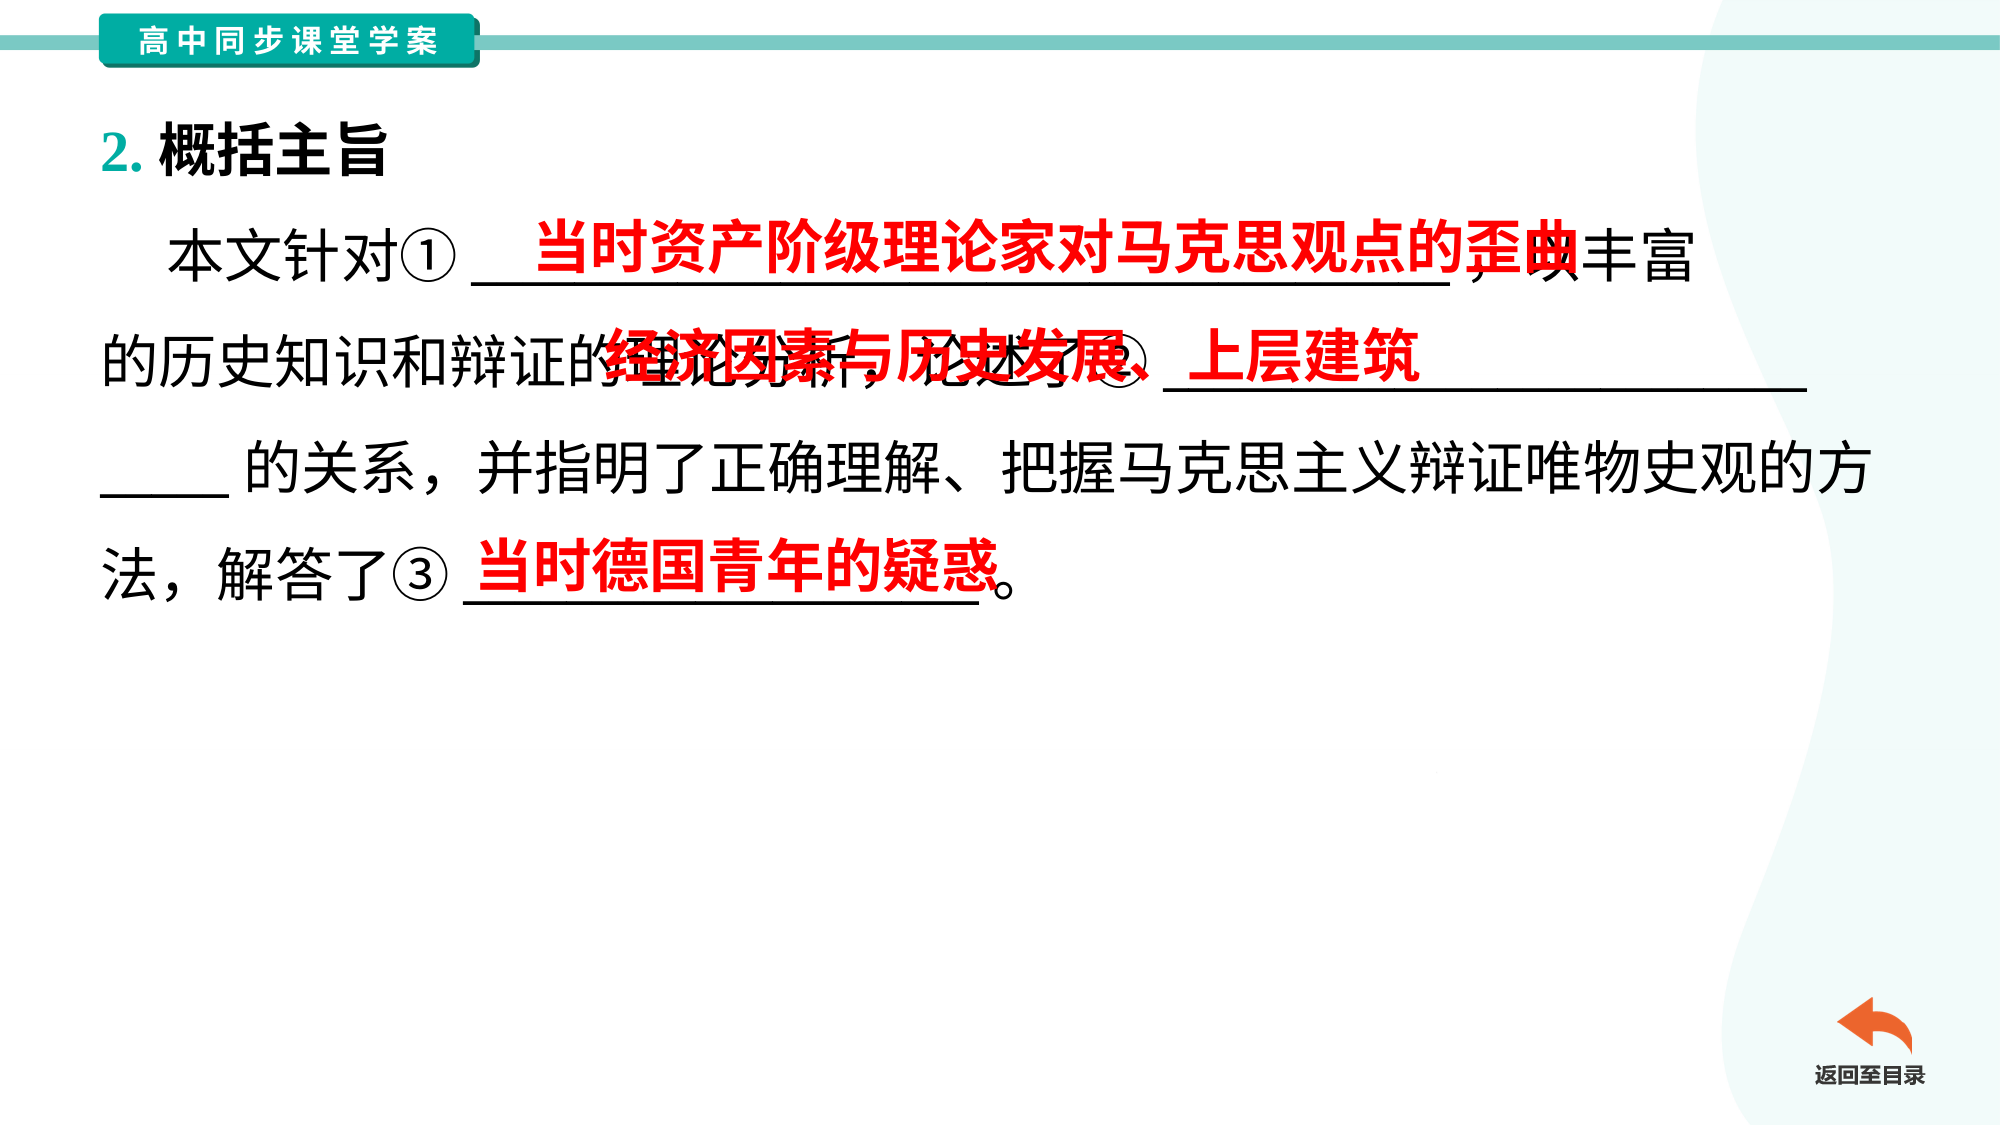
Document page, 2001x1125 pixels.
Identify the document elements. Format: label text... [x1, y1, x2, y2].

text_box 2.概括主旨 本文针对①______________________________________，以丰富 的历史知识和辩证的理论分析，论述了②_________________________ _____的关系，并指明了正确理解、把握马克思主义辩证唯物史观的方 法，解答了③____________________。 [100, 495, 1899, 608]
text_box 经济因素与历史发展、上层建筑 [100, 284, 1899, 495]
picture [0, 0, 2000, 1125]
text_box 当时德国青年的疑惑 [452, 496, 1022, 599]
text_box 当时资产阶级理论家对马克思观点的歪曲 [508, 178, 1606, 281]
text_box 2.概括主旨 本文针对①______________________________________，以丰富 的历史知识和辩证的理论分析，论述了②_________________________ _____的关系，并指明了正确理解、把握马克思主义辩证唯物史观的方 法，解答了③____________________。 [100, 76, 1899, 284]
